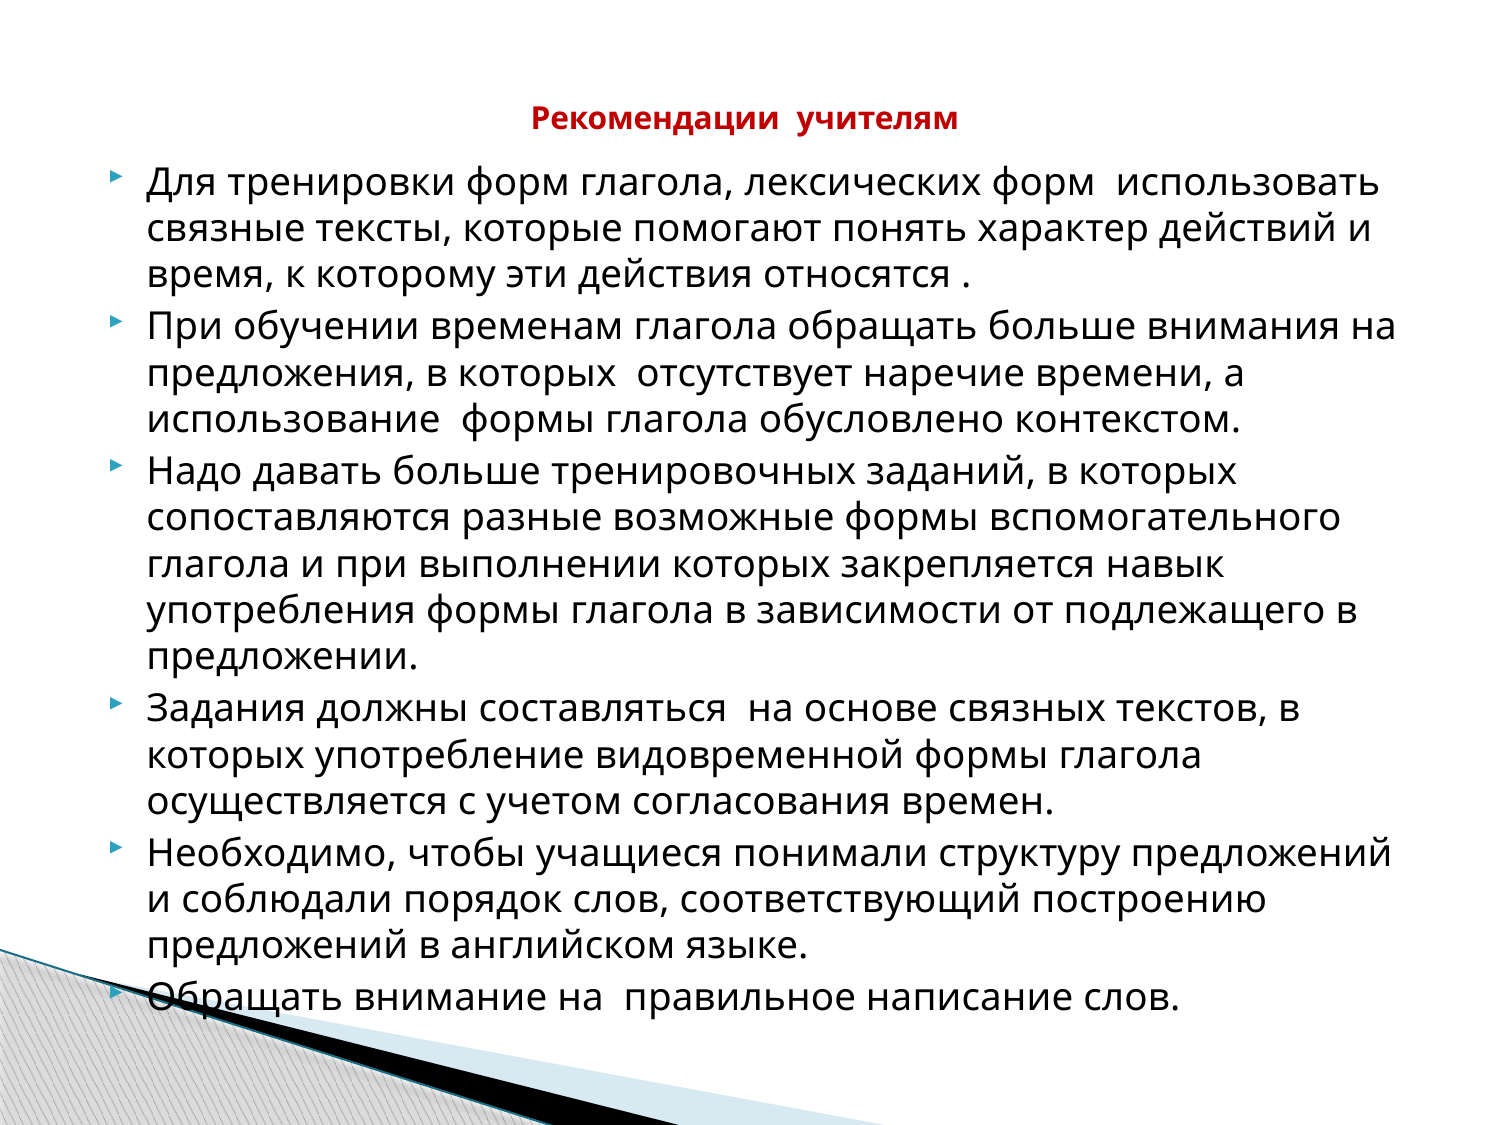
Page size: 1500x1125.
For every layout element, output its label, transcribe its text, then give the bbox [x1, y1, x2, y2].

list Для тренировки форм глагола, лексических форм использовать связные тексты, которые помогают понять характер действий и время, к которому эти действия относятся . При обучении временам глагола обращать больше внимания на предложения, в которых отсутствует наречие времени, а использование формы глагола обусловлено контекстом. Надо давать больше тренировочных заданий, в которых сопоставляются разные возможные формы вспомогательного глагола и при выполнении которых закрепляется навык употребления формы глагола в зависимости от подлежащего в предложении. Задания должны составляться на основе связных текстов, в которых употребление видовременной формы глагола осуществляется с учетом согласования времен. Необходимо, чтобы учащиеся понимали структуру предложений и соблюдали порядок слов, соответствующий построению предложений в английском языке. Обращать внимание на правильное написание слов. [76, 149, 1424, 1047]
title Рекомендации учителям [76, 90, 1414, 183]
